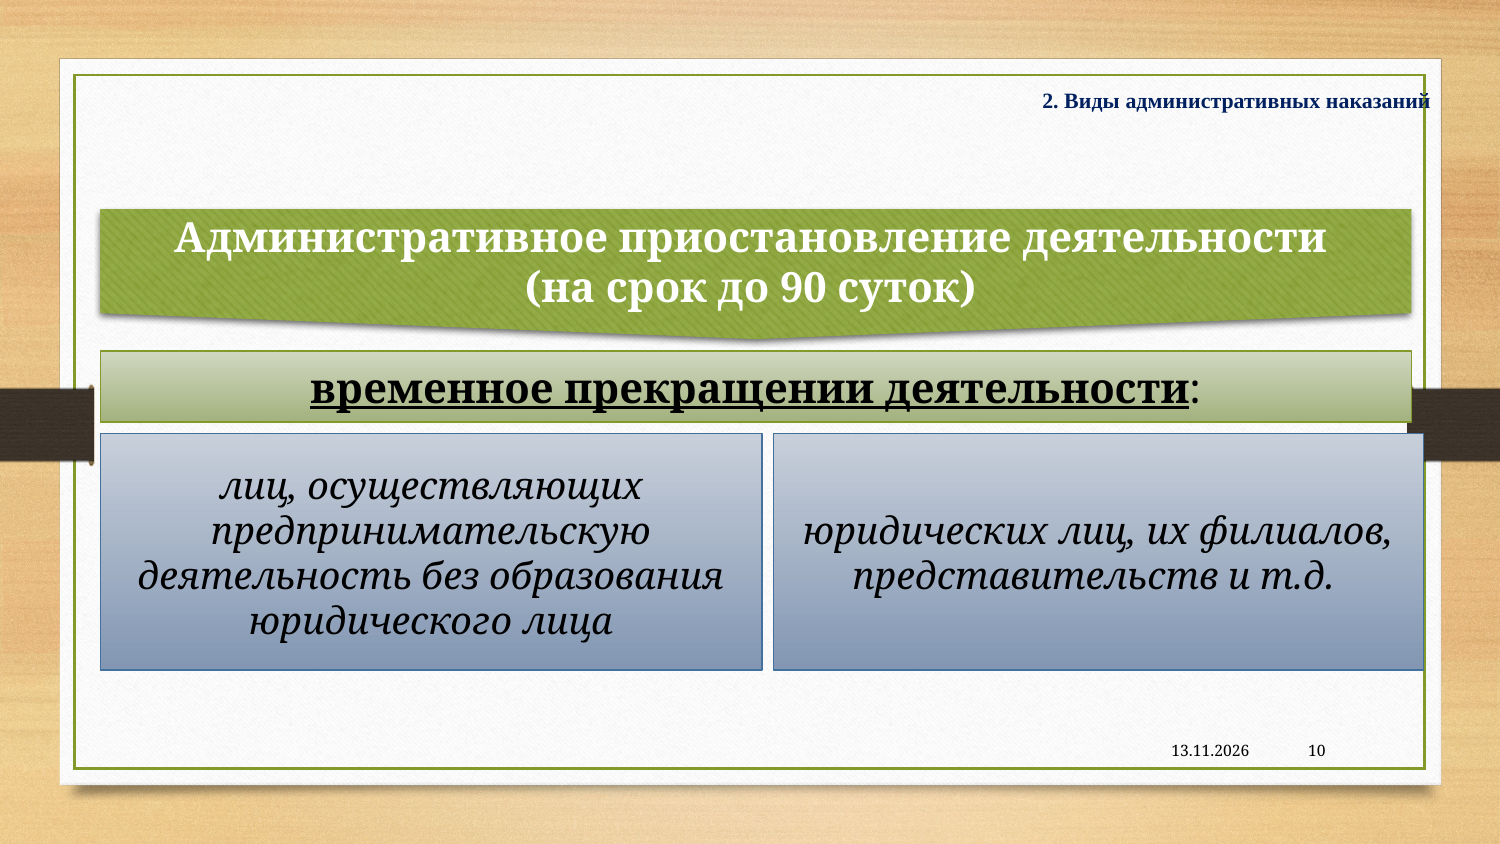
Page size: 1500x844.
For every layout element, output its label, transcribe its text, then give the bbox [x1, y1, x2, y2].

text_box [100, 208, 1424, 671]
picture [0, 0, 1500, 844]
title 2. Виды административных наказаний [171, 0, 1447, 121]
slide_number 10 [1273, 734, 1341, 769]
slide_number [1067, 734, 1265, 769]
